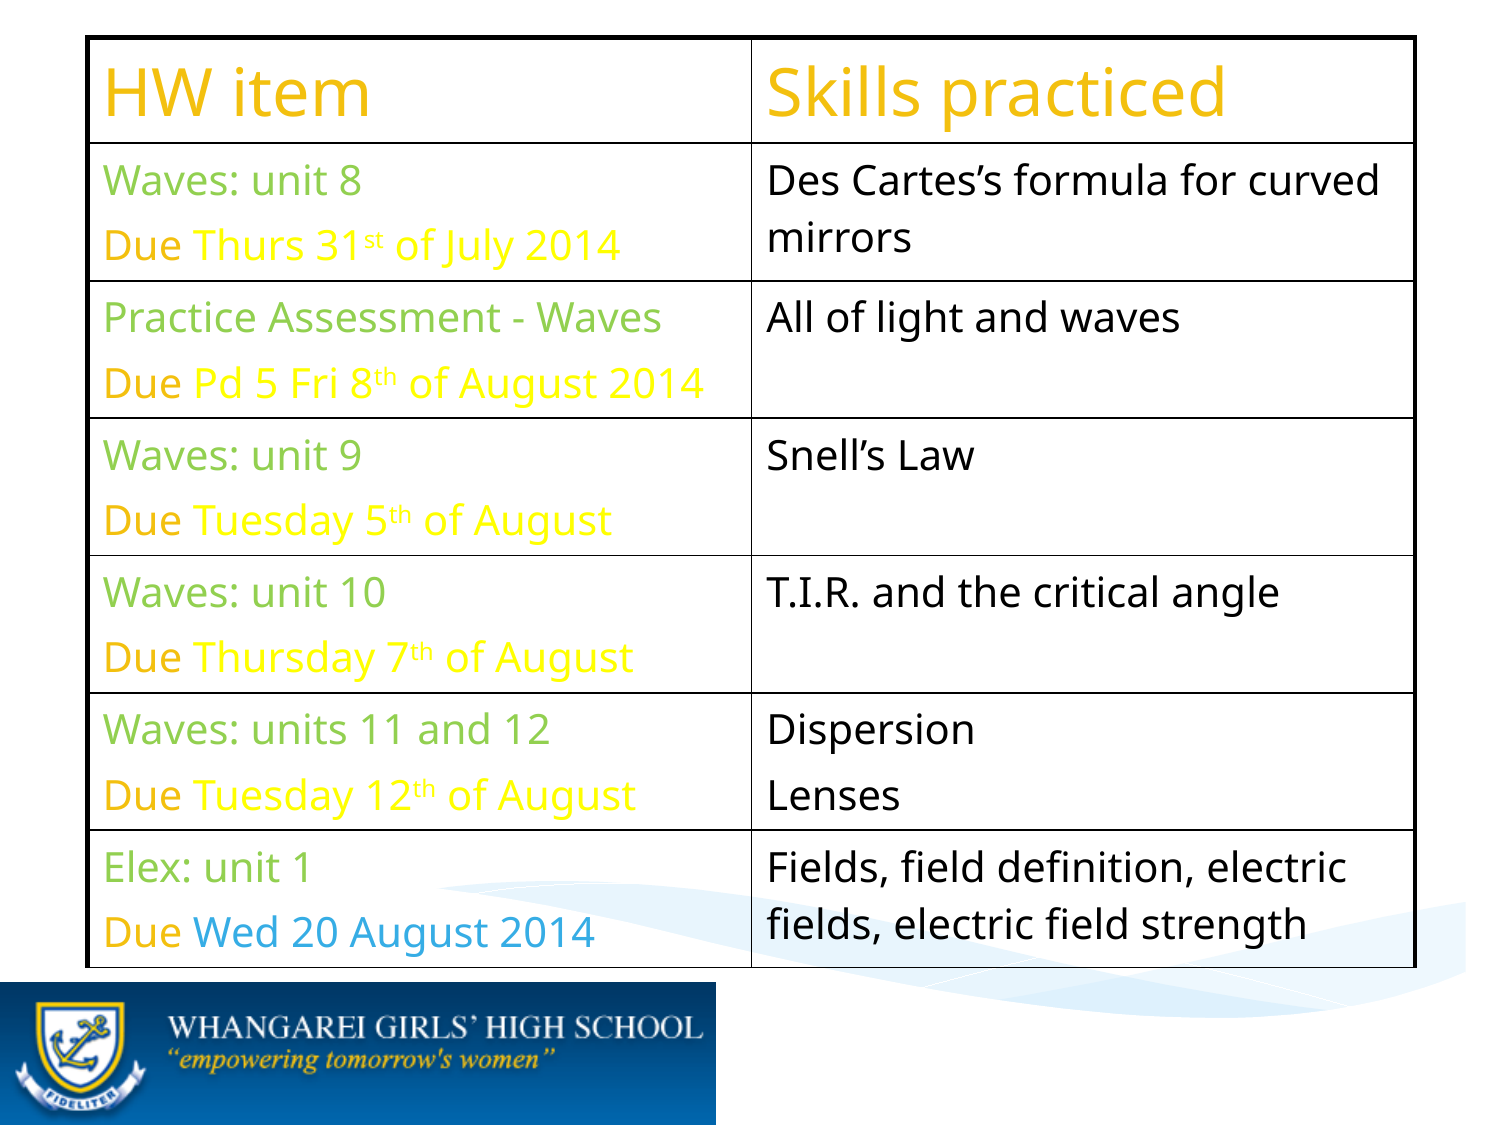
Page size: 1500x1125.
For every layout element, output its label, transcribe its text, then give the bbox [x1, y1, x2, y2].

table_cell Dispersion Lenses [752, 694, 1413, 829]
table_cell All of light and waves [752, 282, 1413, 417]
table_cell Waves: units 11 and 12 Due Tuesday 12th of August [90, 694, 751, 829]
table_header HW item [90, 40, 751, 142]
table_header Skills practiced [752, 40, 1413, 142]
table_cell Snell’s Law [752, 419, 1413, 555]
table_cell Des Cartes’s formula for curved mirrors [752, 144, 1413, 280]
table_cell T.I.R. and the critical angle [752, 556, 1413, 692]
table_cell Practice Assessment - Waves Due Pd 5 Fri 8th of August 2014 [90, 282, 751, 417]
table_cell Waves: unit 10 Due Thursday 7th of August [90, 556, 751, 692]
table_cell Waves: unit 8 Due Thurs 31st of July 2014 [90, 144, 751, 280]
table_cell Waves: unit 9 Due Tuesday 5th of August [90, 419, 751, 555]
table_cell Elex: unit 1 Due Wed 20 August 2014 [90, 831, 751, 967]
table_cell Fields, field definition, electric fields, electric field strength [752, 831, 1413, 967]
picture [0, 982, 716, 1125]
